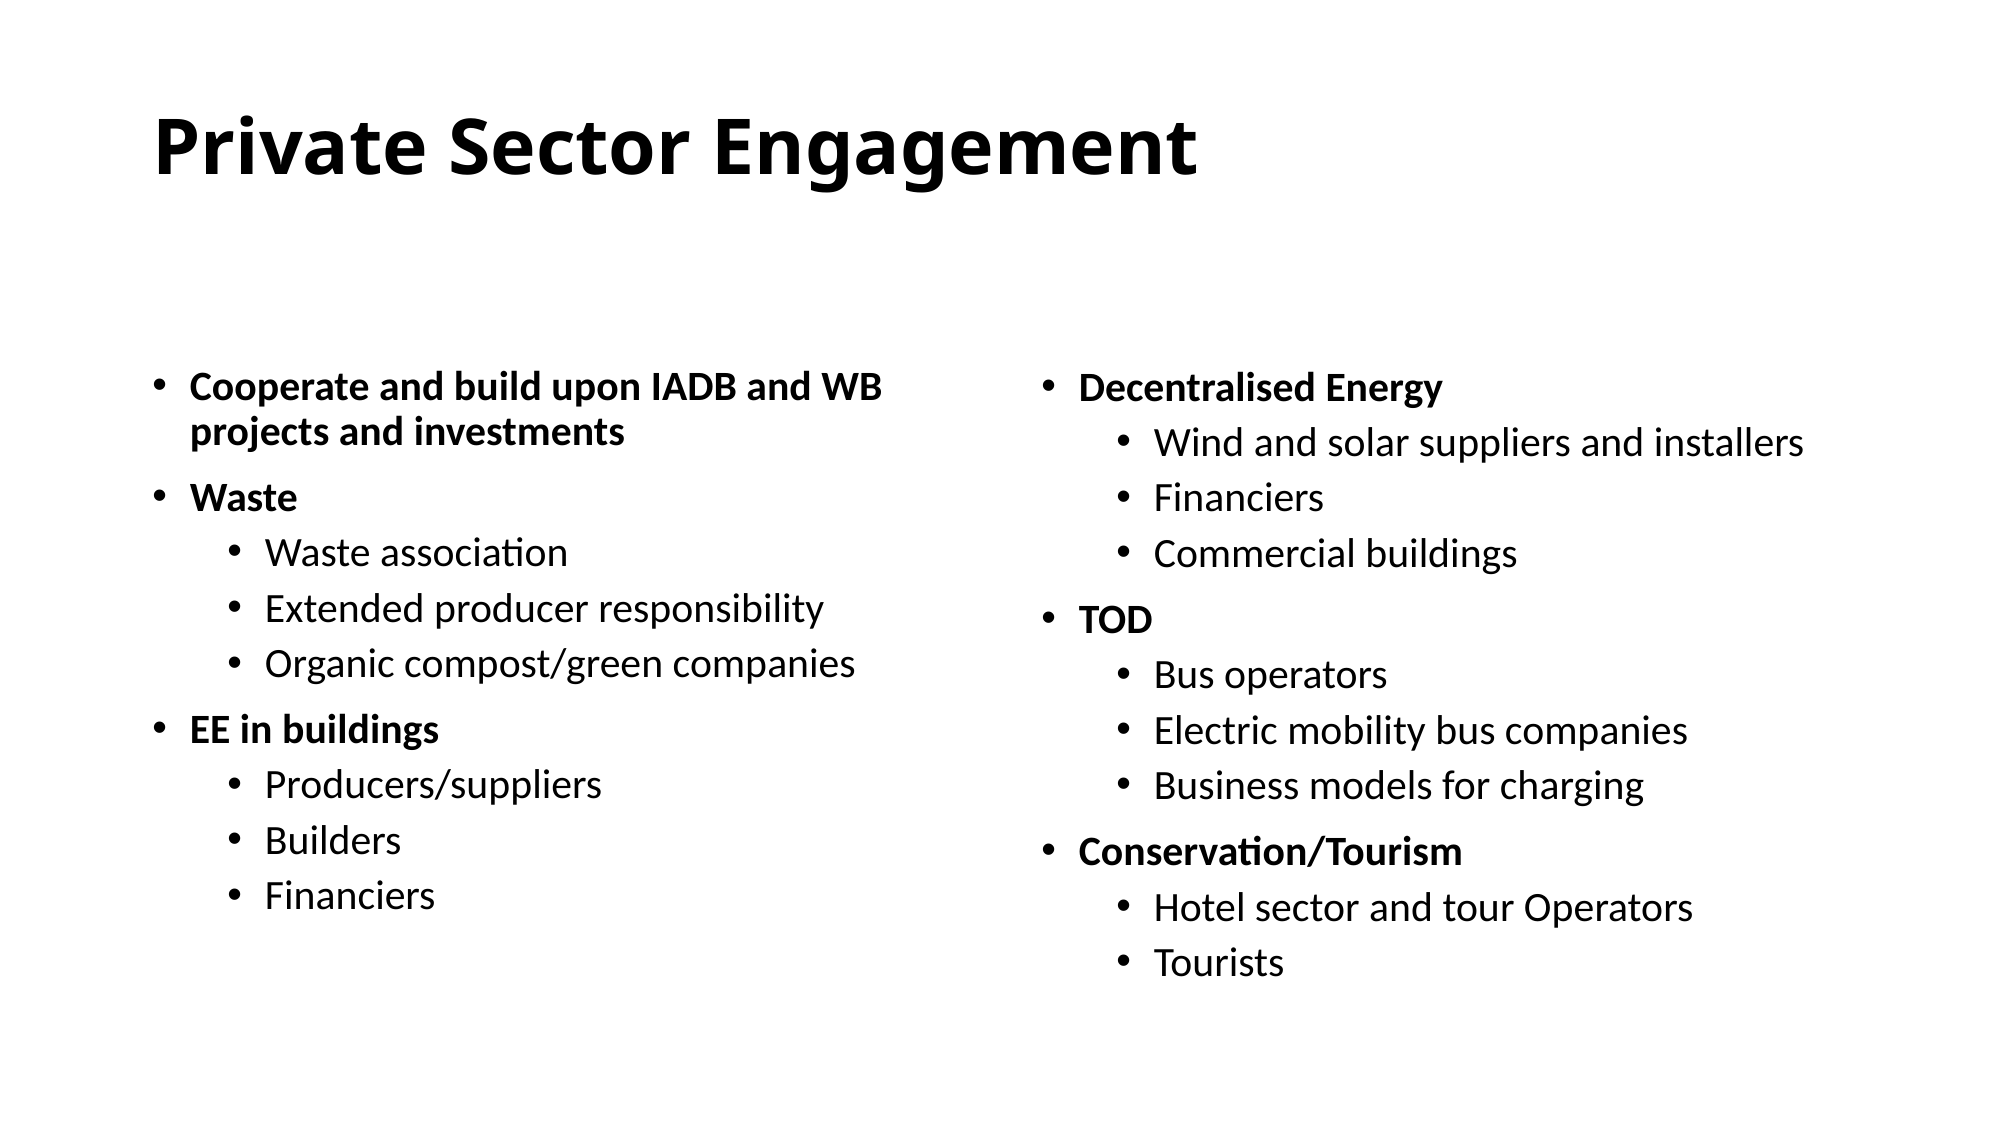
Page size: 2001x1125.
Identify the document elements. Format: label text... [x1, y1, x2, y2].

list Decentralised Energy Wind and solar suppliers and installers Financiers Commercial buildings TOD Bus operators Electric mobility bus companies Business models for charging Conservation/Tourism Hotel sector and tour Operators Tourists [1026, 344, 1863, 1066]
list Cooperate and build upon IADB and WB projects and investments Waste Waste association Extended producer responsibility Organic compost/green companies EE in buildings Producers/suppliers Builders Financiers [137, 344, 974, 1014]
title Private Sector Engagement institutions [137, 59, 1863, 240]
